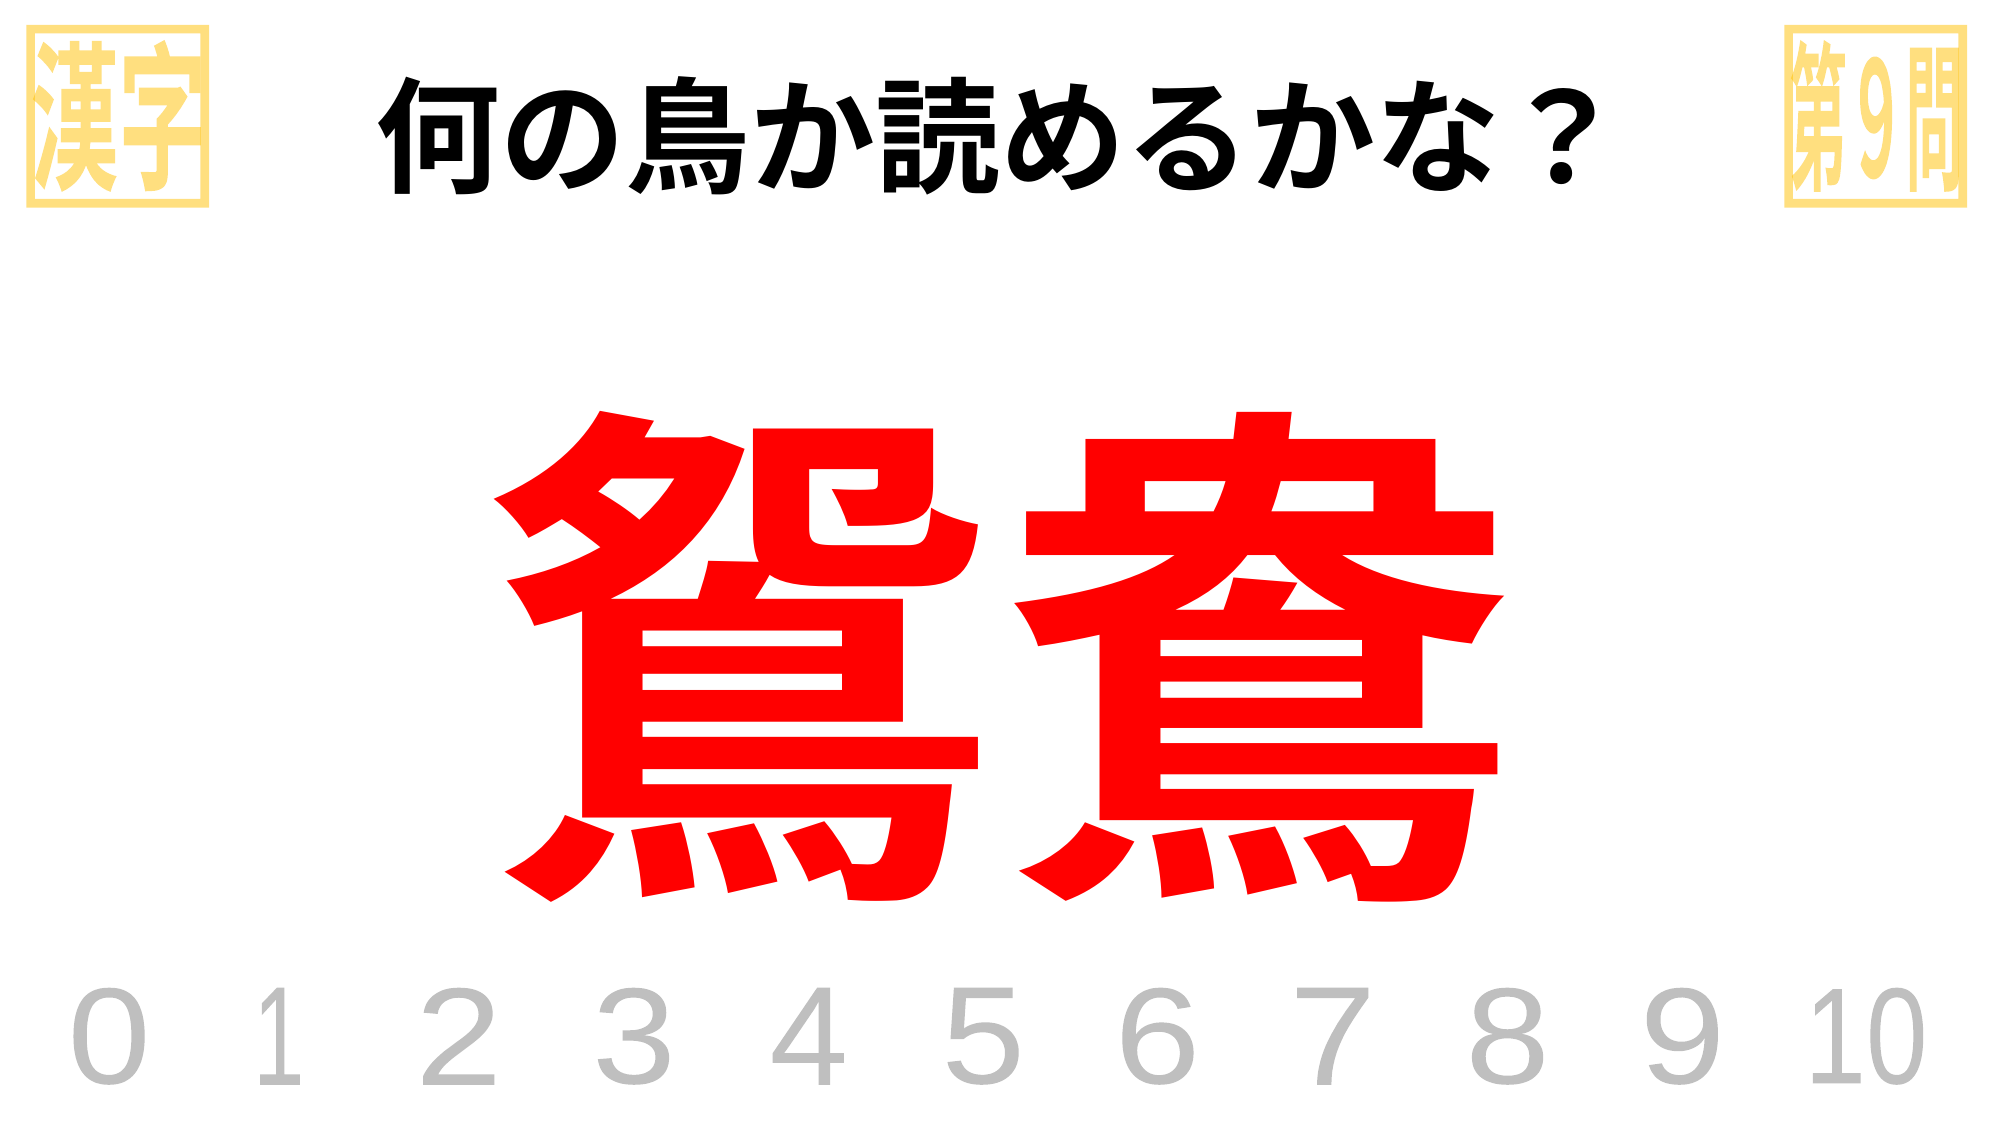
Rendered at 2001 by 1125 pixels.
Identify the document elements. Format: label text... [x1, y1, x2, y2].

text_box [1784, 24, 1968, 208]
text_box 何の鳥か読めるかな？ [360, 50, 1640, 216]
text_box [26, 24, 210, 208]
text_box 鴛鴦 [464, 326, 1536, 966]
